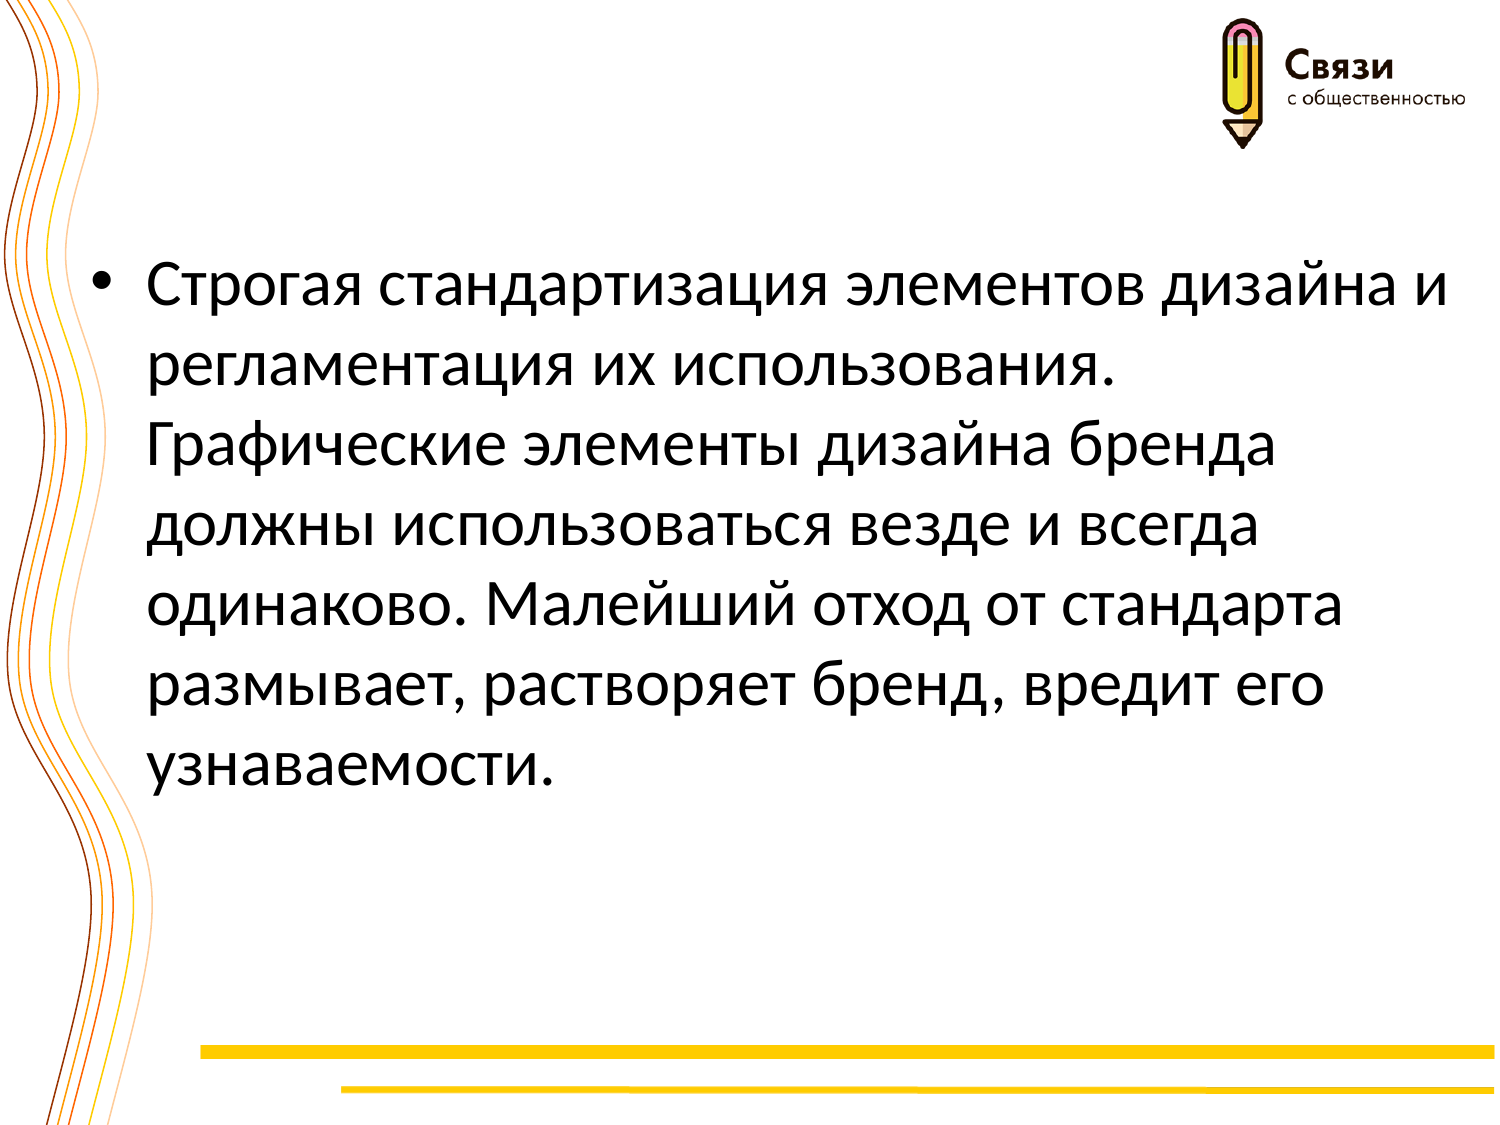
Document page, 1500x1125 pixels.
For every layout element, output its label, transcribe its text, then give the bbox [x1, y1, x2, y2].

picture [339, 1086, 1495, 1095]
picture [1222, 18, 1472, 150]
picture [199, 1045, 1495, 1059]
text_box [4, 0, 207, 1125]
list Строгая стандартизация элементов дизайна и регламентация их использования. Графические элементы дизайна бренда должны использоваться везде и всегда одинаково. Малейший отход от стандарта размывает, растворяет бренд, вредит его узнаваемости. [213, 231, 1472, 1005]
